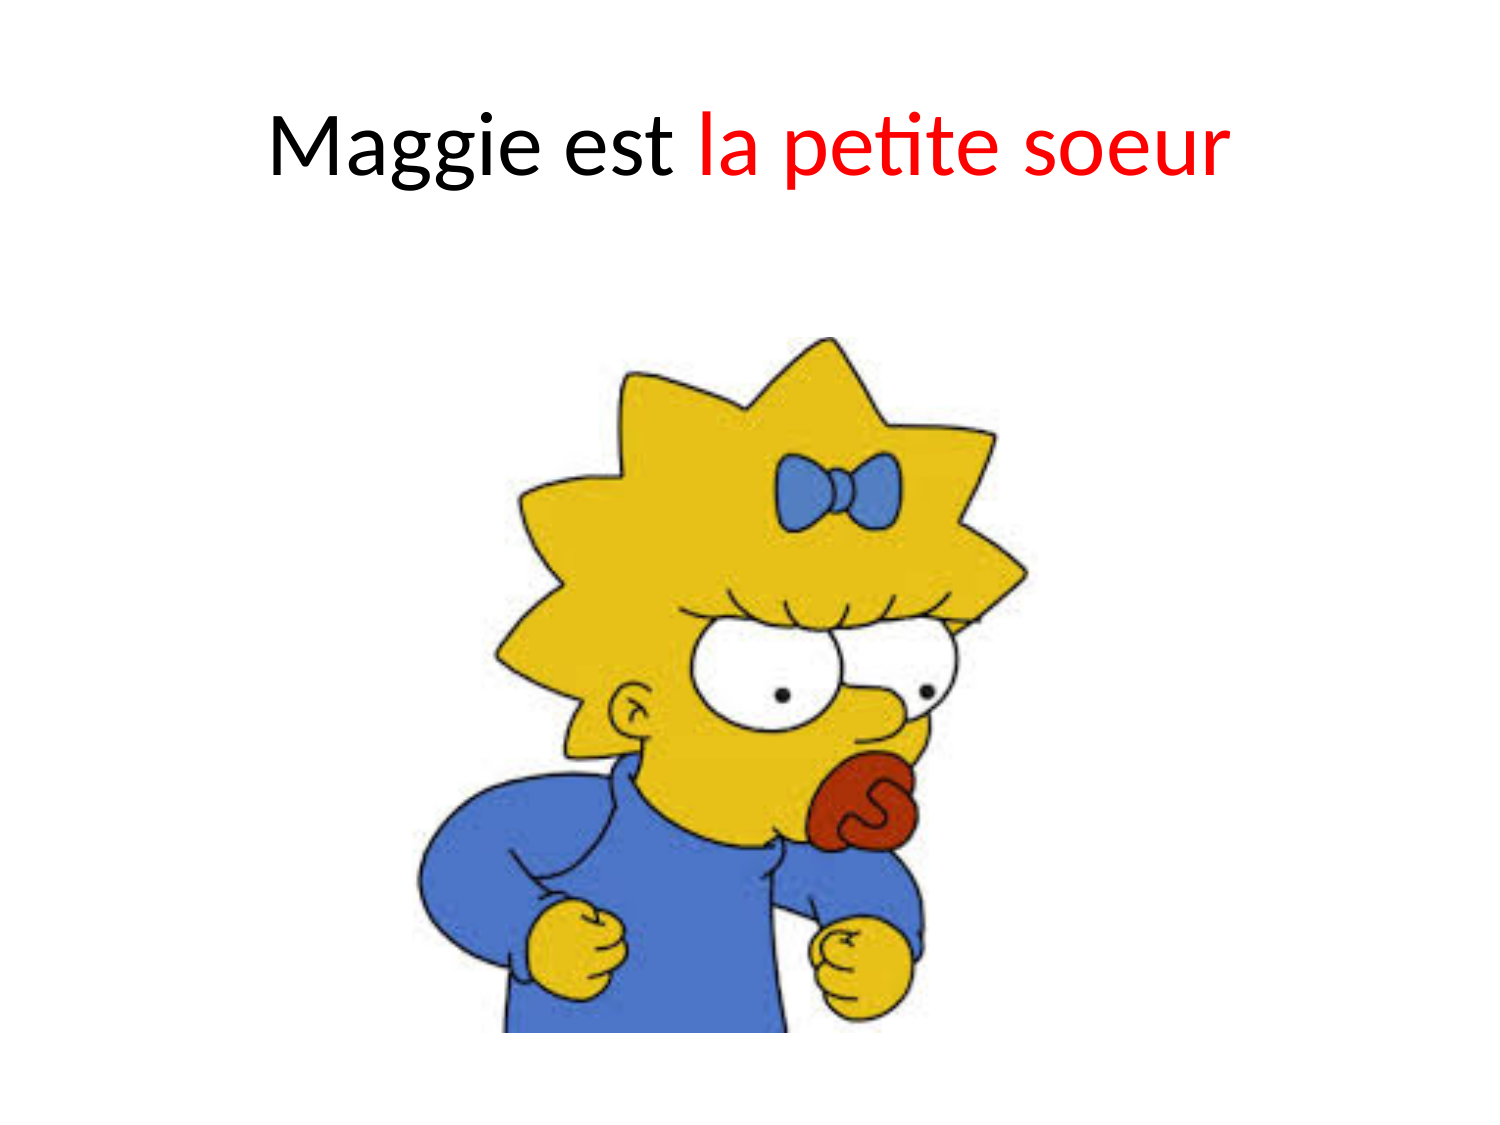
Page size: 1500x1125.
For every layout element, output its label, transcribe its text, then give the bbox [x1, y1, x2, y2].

title Maggie est la petite soeur [75, 45, 1425, 233]
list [412, 337, 1038, 1034]
